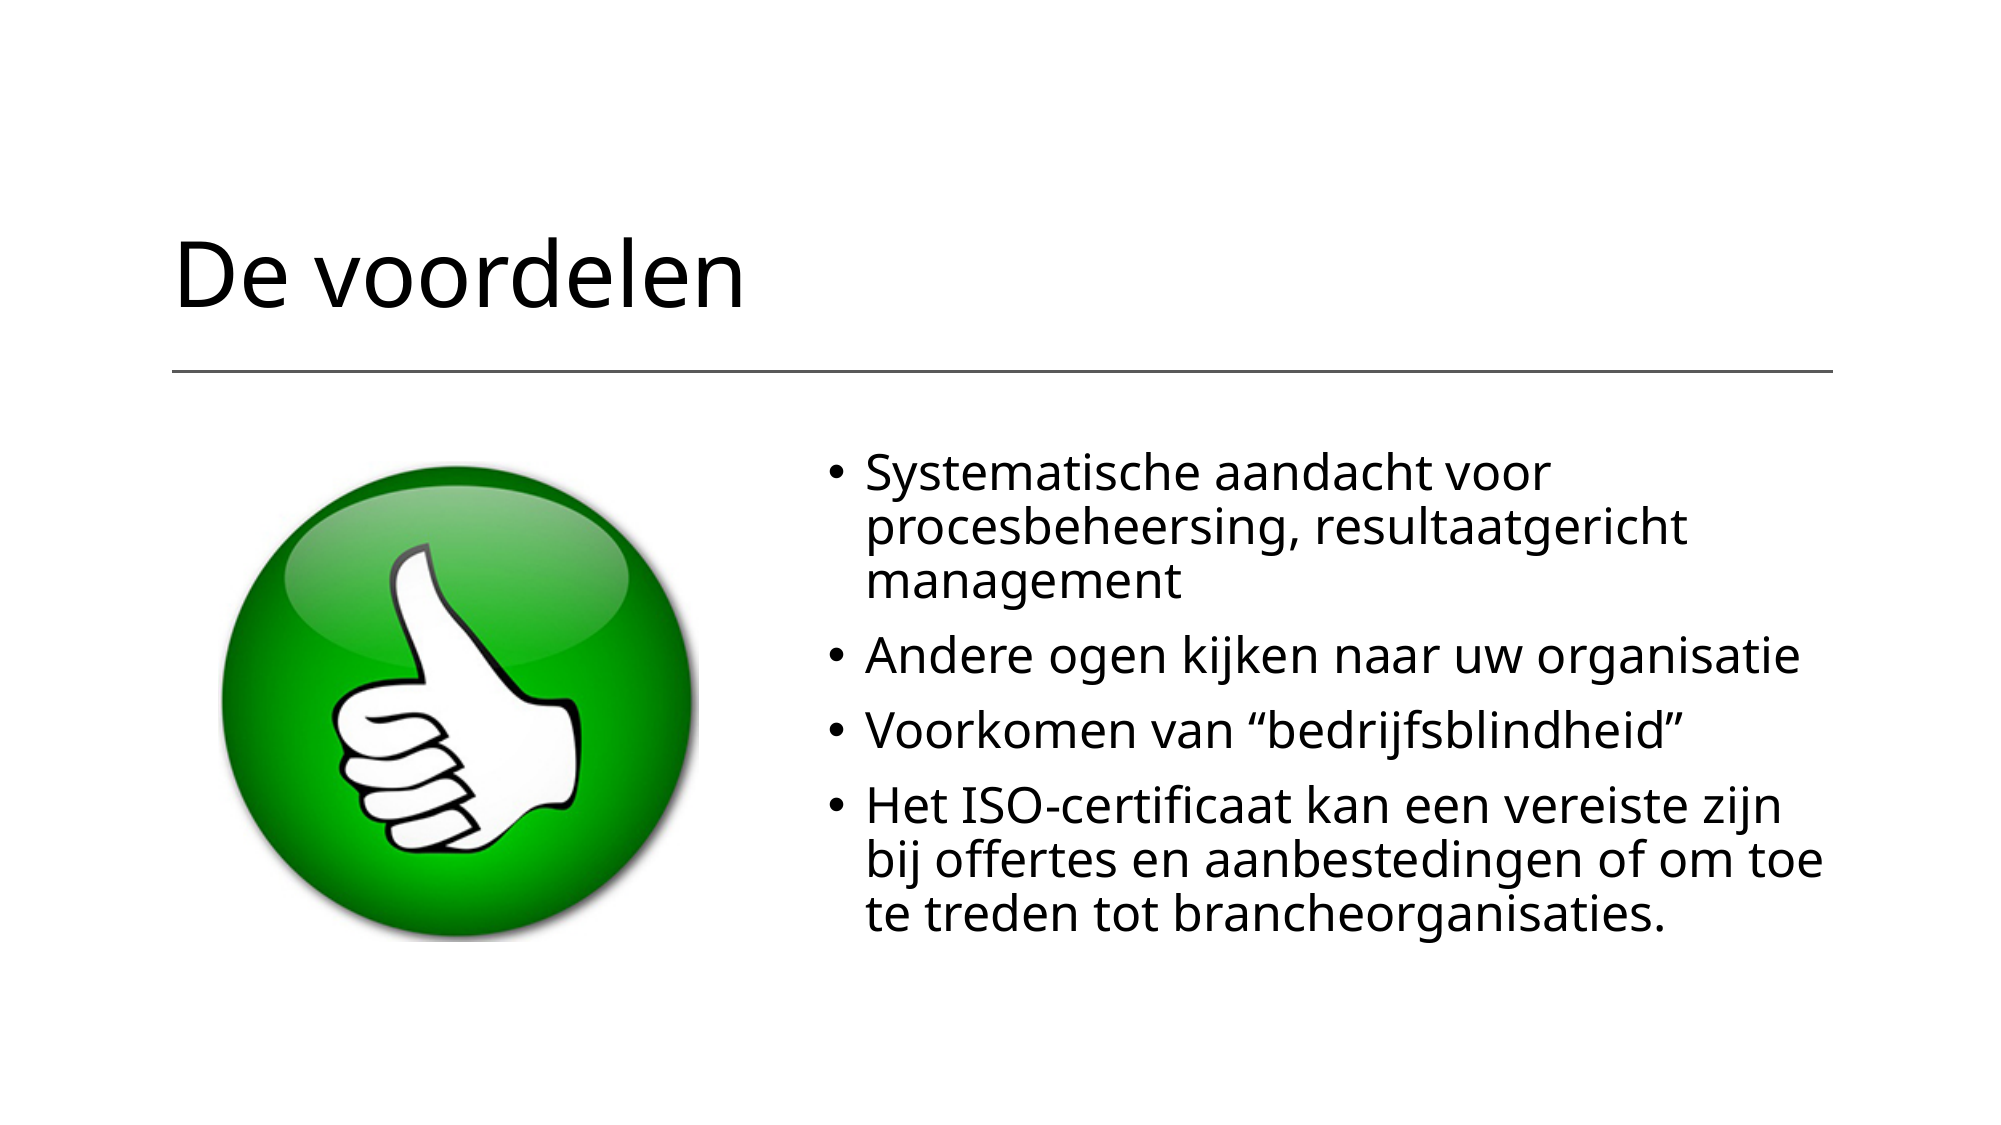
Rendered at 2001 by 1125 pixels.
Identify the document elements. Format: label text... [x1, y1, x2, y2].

picture [218, 461, 699, 942]
title De voordelen [157, 160, 1895, 335]
list Systematische aandacht voor procesbeheersing, resultaatgericht management Andere ogen kijken naar uw organisatie Voorkomen van “bedrijfsblindheid” Het ISO-certificaat kan een vereiste zijn bij offertes en aanbestedingen of om toe te treden tot brancheorganisaties. [812, 440, 1844, 968]
